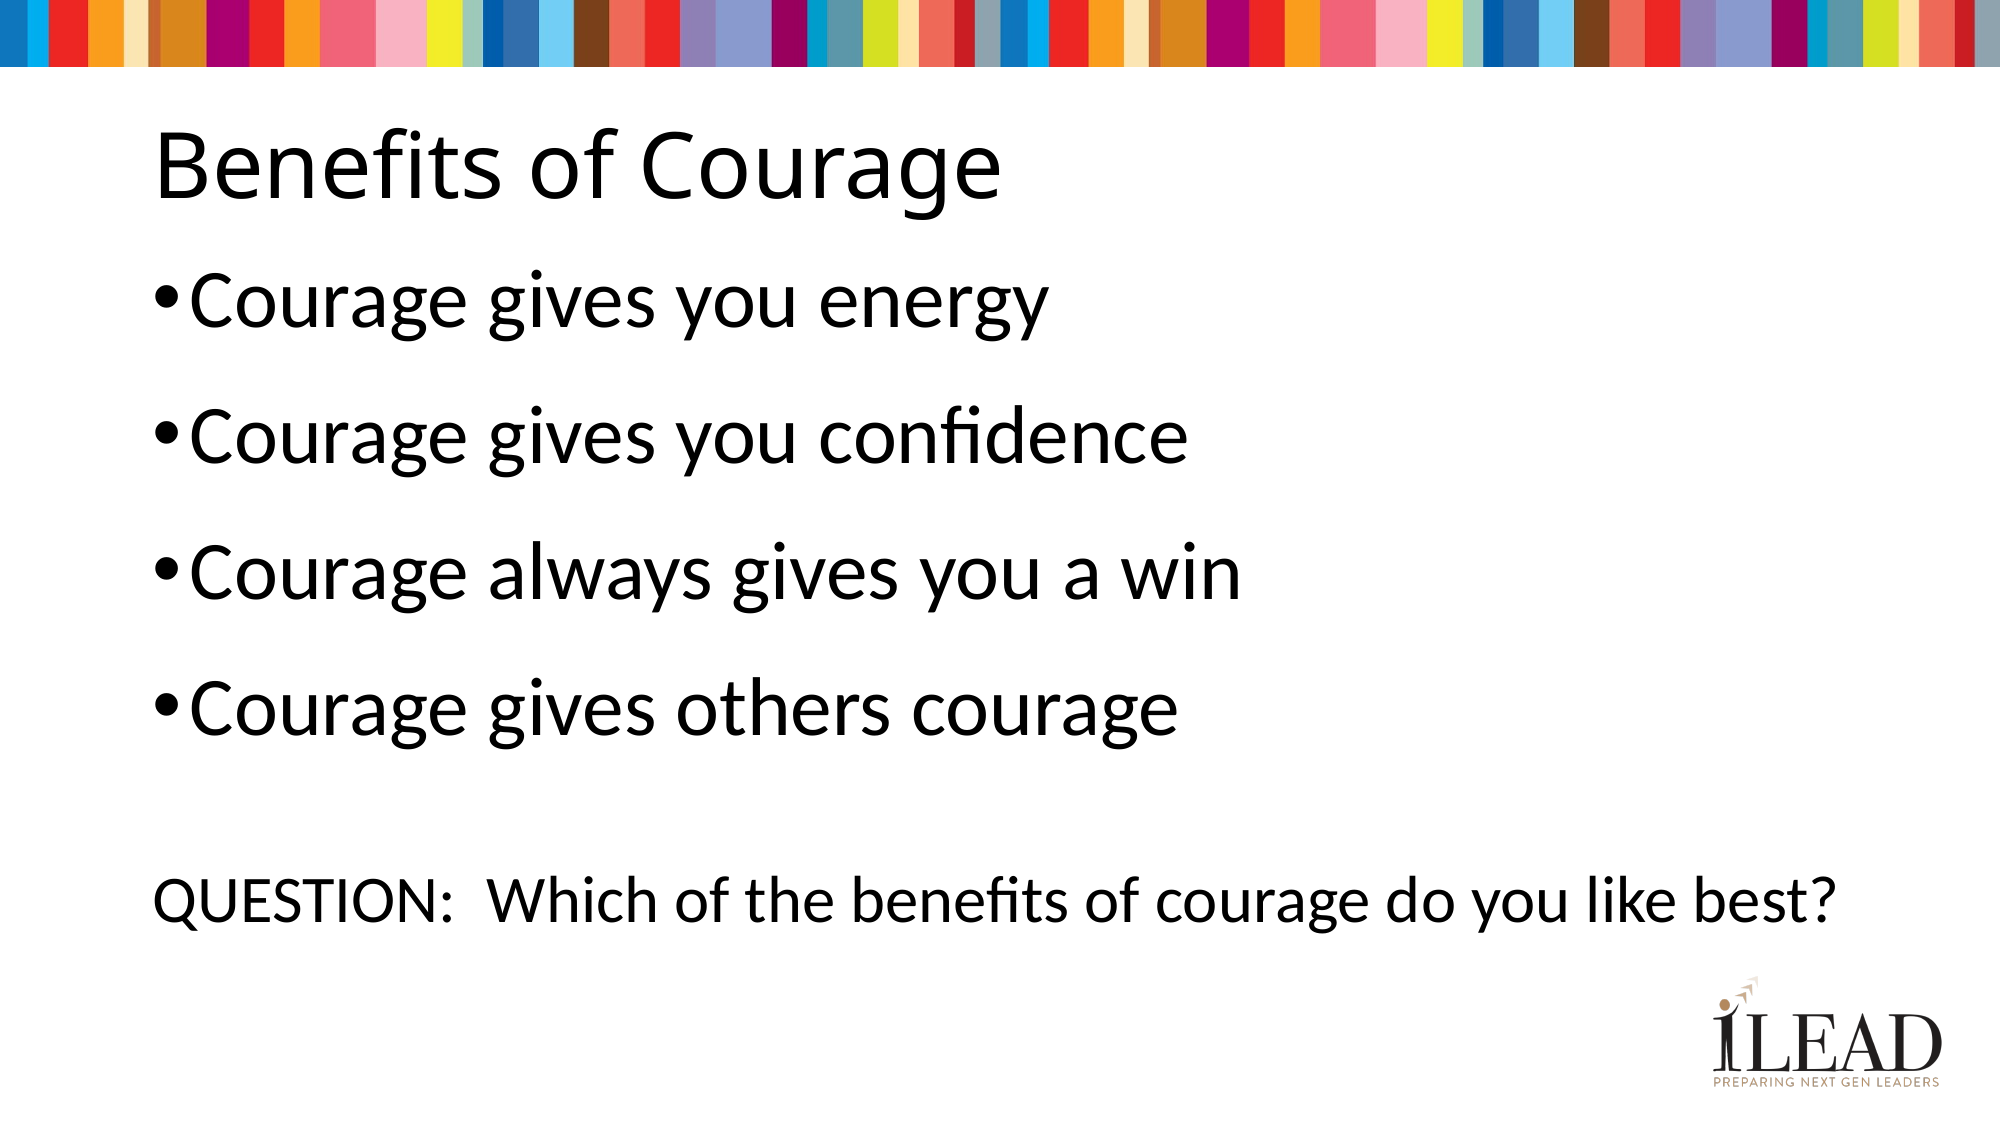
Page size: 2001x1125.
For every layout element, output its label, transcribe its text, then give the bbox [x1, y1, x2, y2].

picture [1828, 0, 2000, 67]
title Benefits of Courage [137, 67, 1863, 248]
picture [48, 0, 808, 67]
picture [1048, 0, 1808, 67]
picture [0, 0, 26, 67]
picture [828, 0, 1026, 67]
list Courage gives you energy Courage gives you confidence Courage always gives you a win Courage gives others courage QUESTION: Which of the benefits of courage do you like best? [137, 248, 1863, 963]
picture [1709, 972, 1945, 1091]
